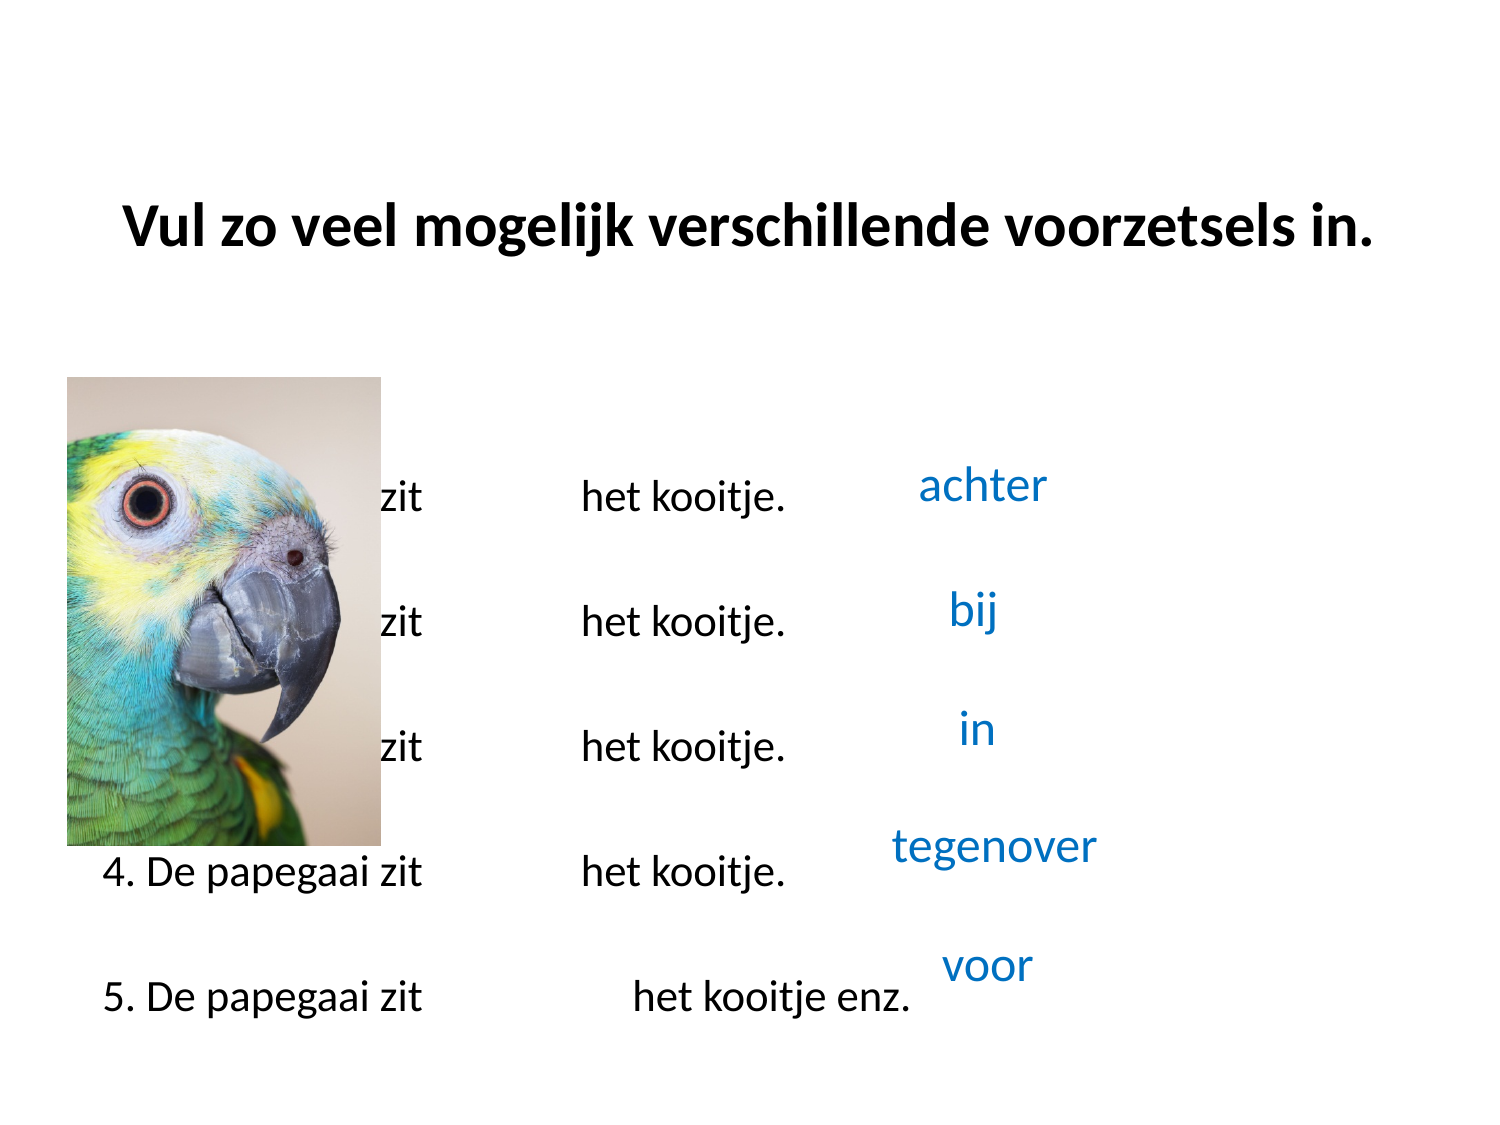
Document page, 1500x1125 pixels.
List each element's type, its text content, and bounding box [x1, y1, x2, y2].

text_box bij [933, 569, 1034, 645]
list VB: 1. De papegaai zit het kooitje. 2. De papegaai zit het kooitje. 3. De papegaai zit het kooitje. 4. De papegaai zit het kooitje. 5. De papegaai zit het kooitje enz. [43, 396, 1457, 1125]
text_box tegenover [876, 805, 1127, 881]
title Vul zo veel mogelijk verschillende voorzetsels in. [75, 90, 1425, 278]
text_box in [921, 687, 1047, 763]
picture [67, 376, 381, 847]
text_box achter [903, 444, 1125, 520]
text_box voor [927, 923, 1119, 999]
